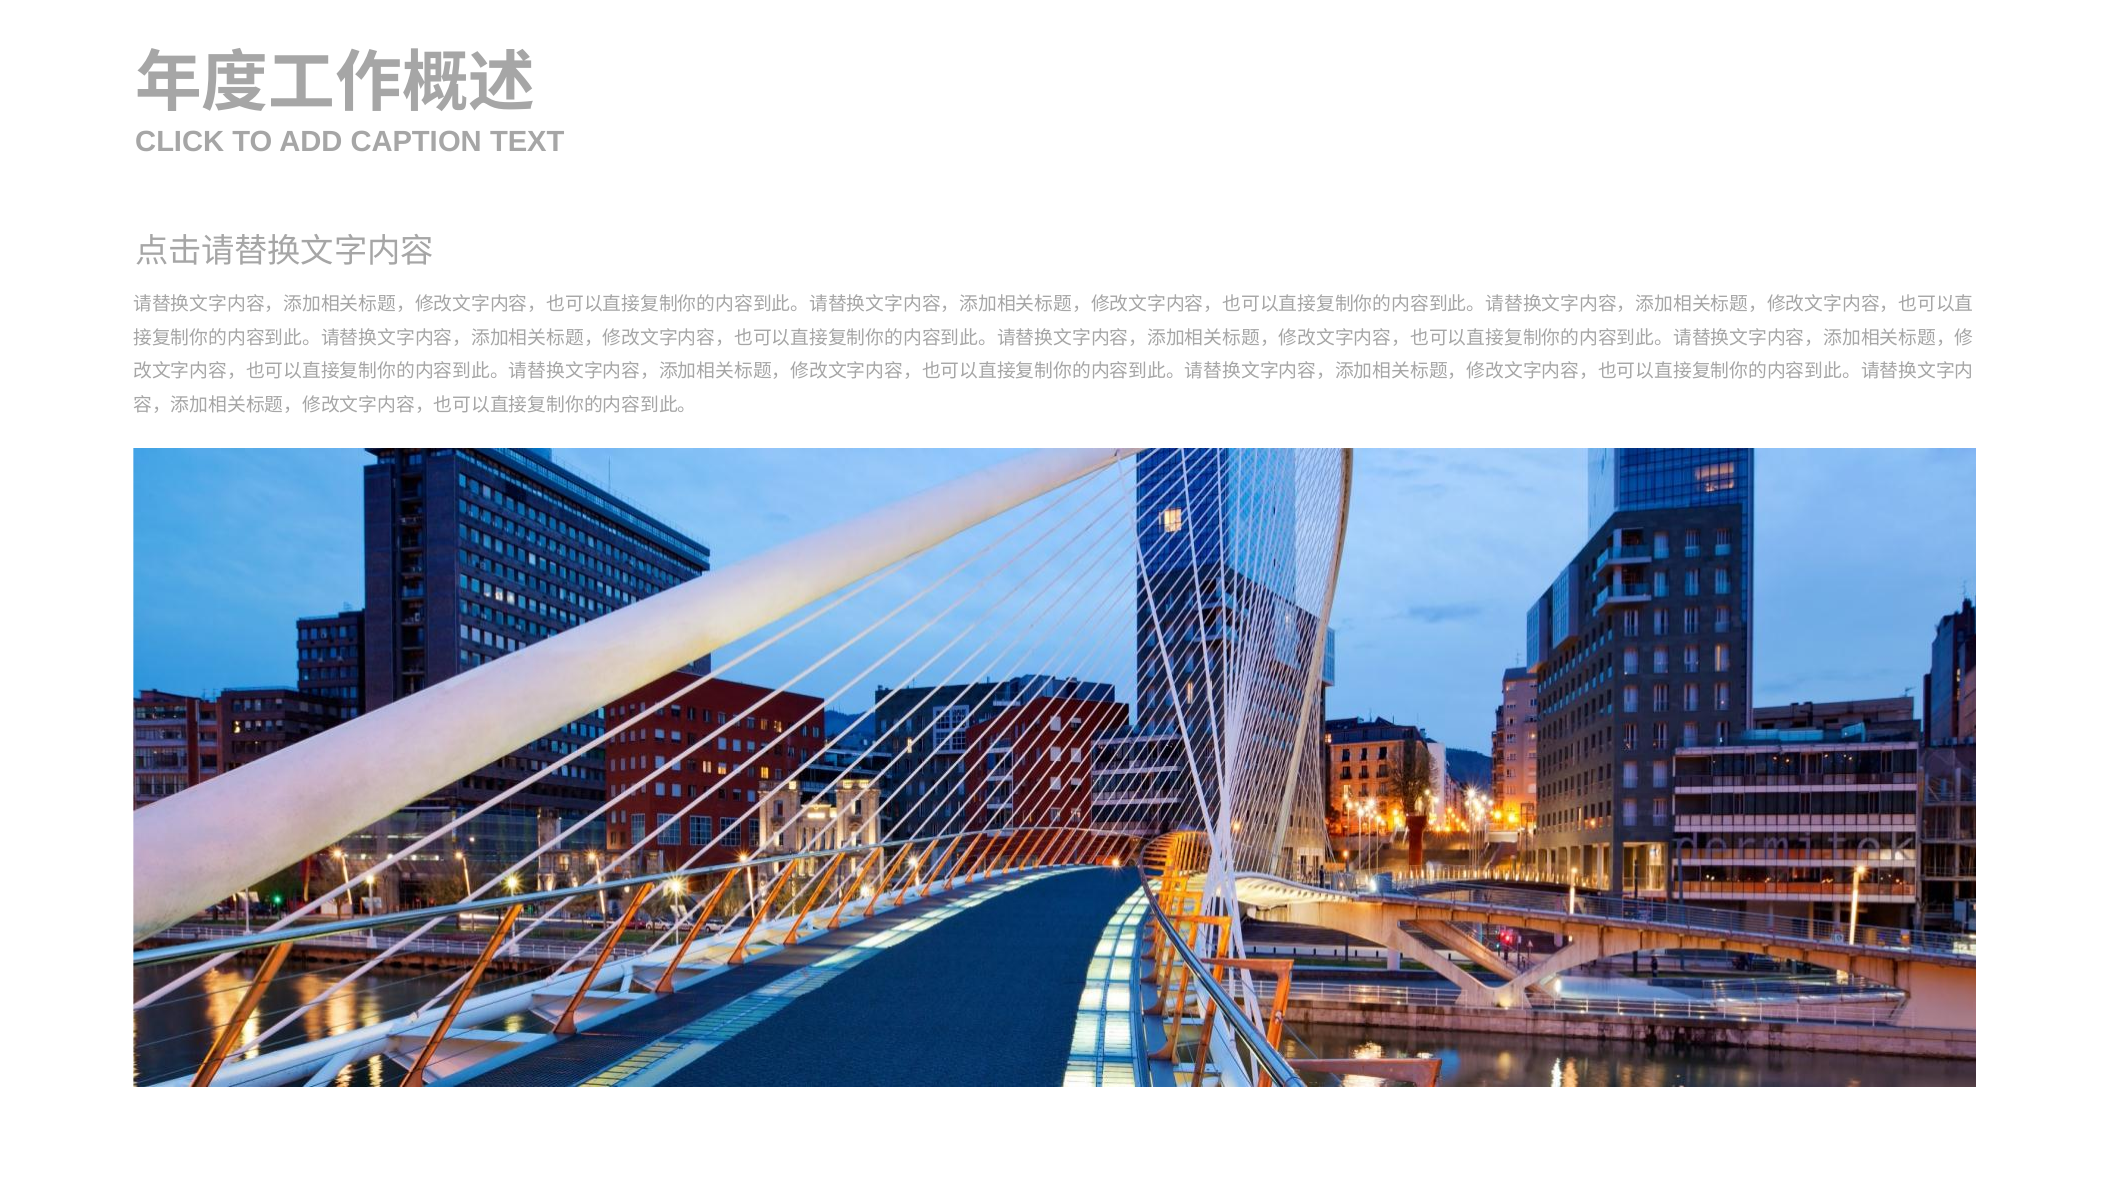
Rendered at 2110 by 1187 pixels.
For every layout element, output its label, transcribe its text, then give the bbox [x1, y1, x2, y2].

text_box CLICK TO ADD CAPTION TEXT [135, 122, 596, 158]
text_box 请替换文字内容，添加相关标题，修改文字内容，也可以直接复制你的内容到此。请替换文字内容，添加相关标题，修改文字内容，也可以直接复制你的内容到此。请替换文字内容，添加相关标题，修改文字内容，也可以直接复制你的内容到此。请替换文字内容，添加相关标题，修改文字内容，也可以直接复制你的内容到此。请替换文字内容，添加相关标题，修改文字内容，也可以直接复制你的内容到此。请替换文字内容，添加相关标题，修改文字内容，也可以直接复制你的内容到此。请替换文字内容，添加相关标题，修改文字内容，也可以直接复制你的内容到此。请替换文字内容，添加相关标题，修改文字内容，也可以直接复制你的内容到此。请替换文字内容，添加相关标题，修改文字内容，也可以直接复制你的内容到此。 [133, 280, 1976, 416]
text_box 年度工作概述 [135, 38, 596, 119]
text_box 点击请替换文字内容 [135, 229, 435, 270]
text_box [132, 447, 1977, 1087]
